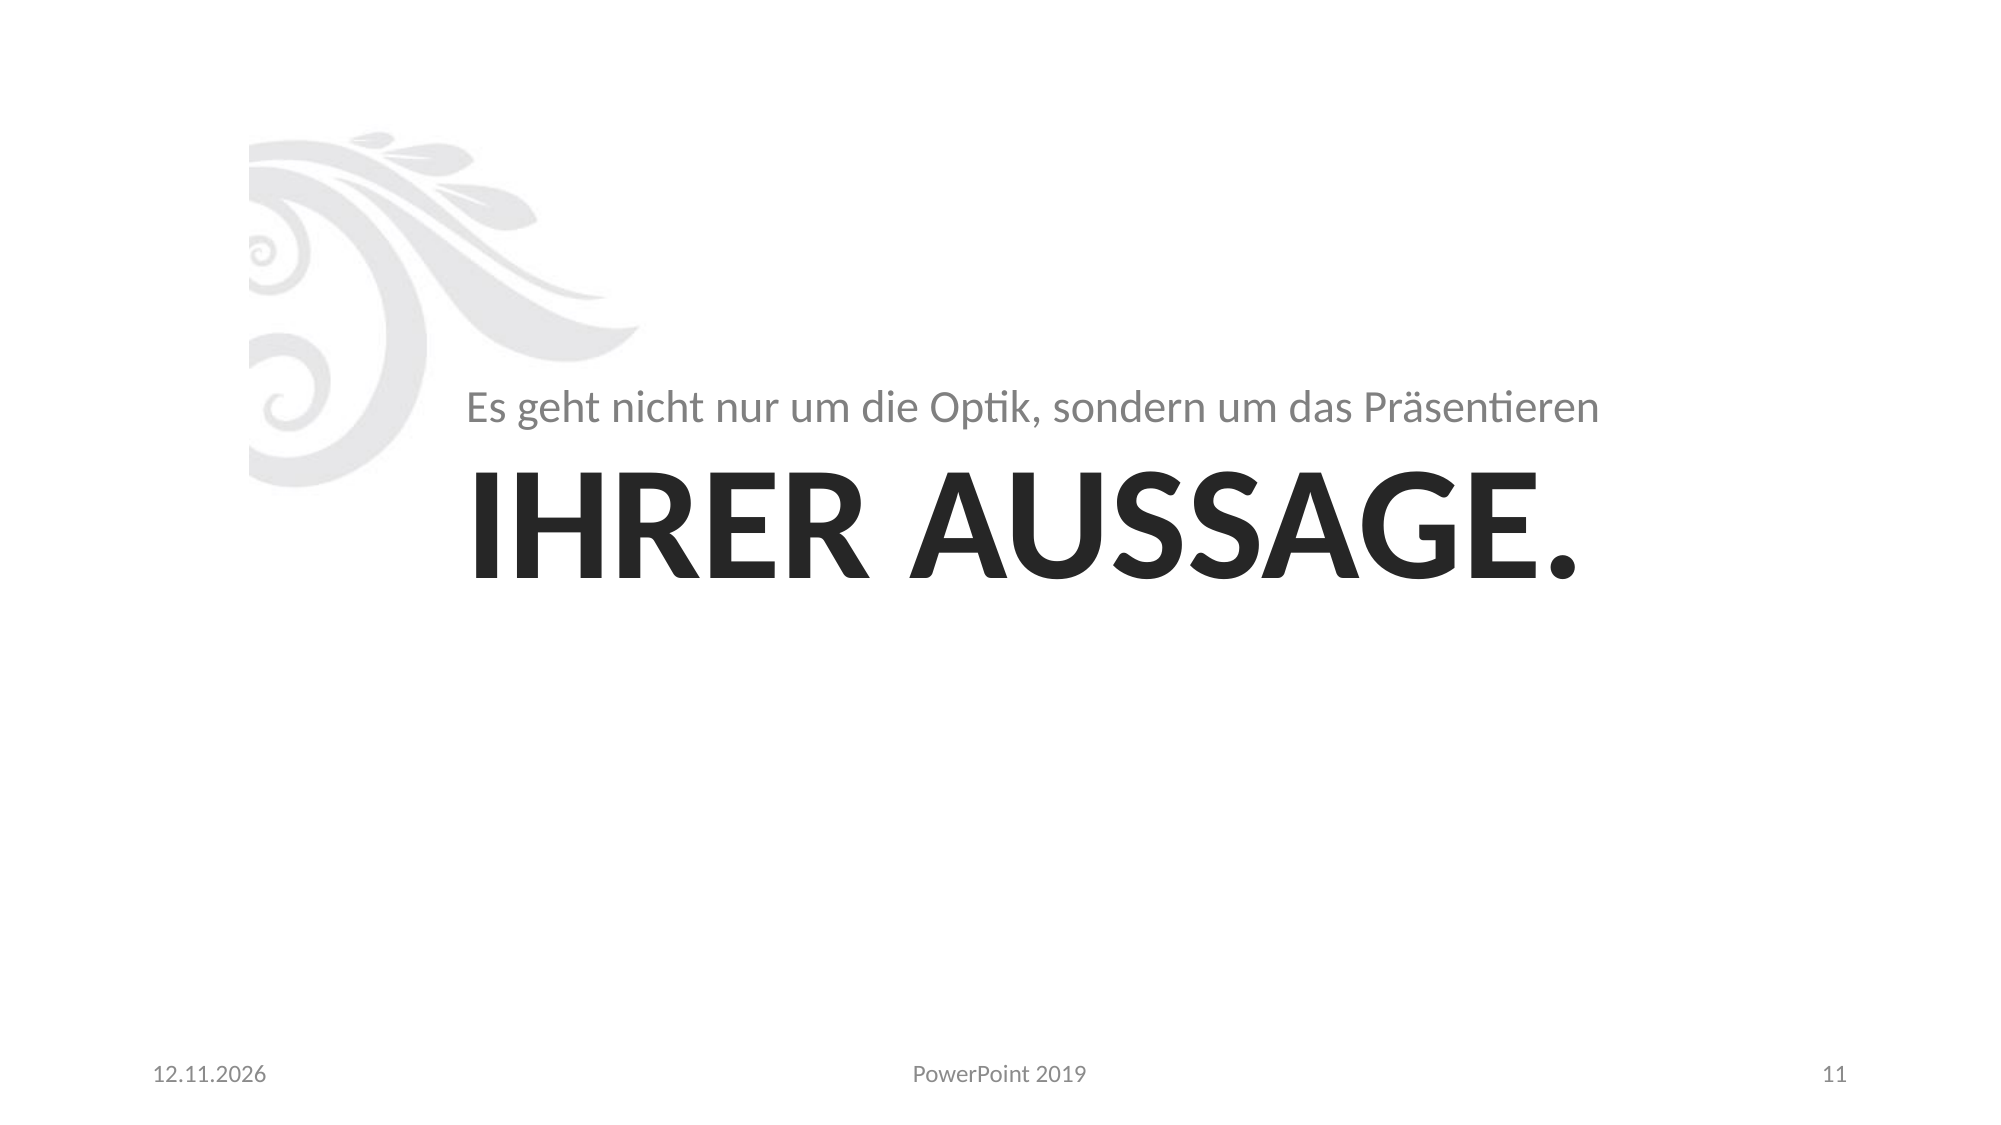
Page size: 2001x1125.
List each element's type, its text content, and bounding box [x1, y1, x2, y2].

text_box Es geht nicht nur um die Optik, sondern um das Präsentieren [652, 363, 1638, 437]
picture [249, 124, 652, 500]
footer PowerPoint 2019 [662, 1042, 1338, 1103]
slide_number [137, 1042, 588, 1103]
title IHRER AUSSAGE. [450, 437, 1688, 635]
slide_number 11 [1412, 1042, 1863, 1103]
